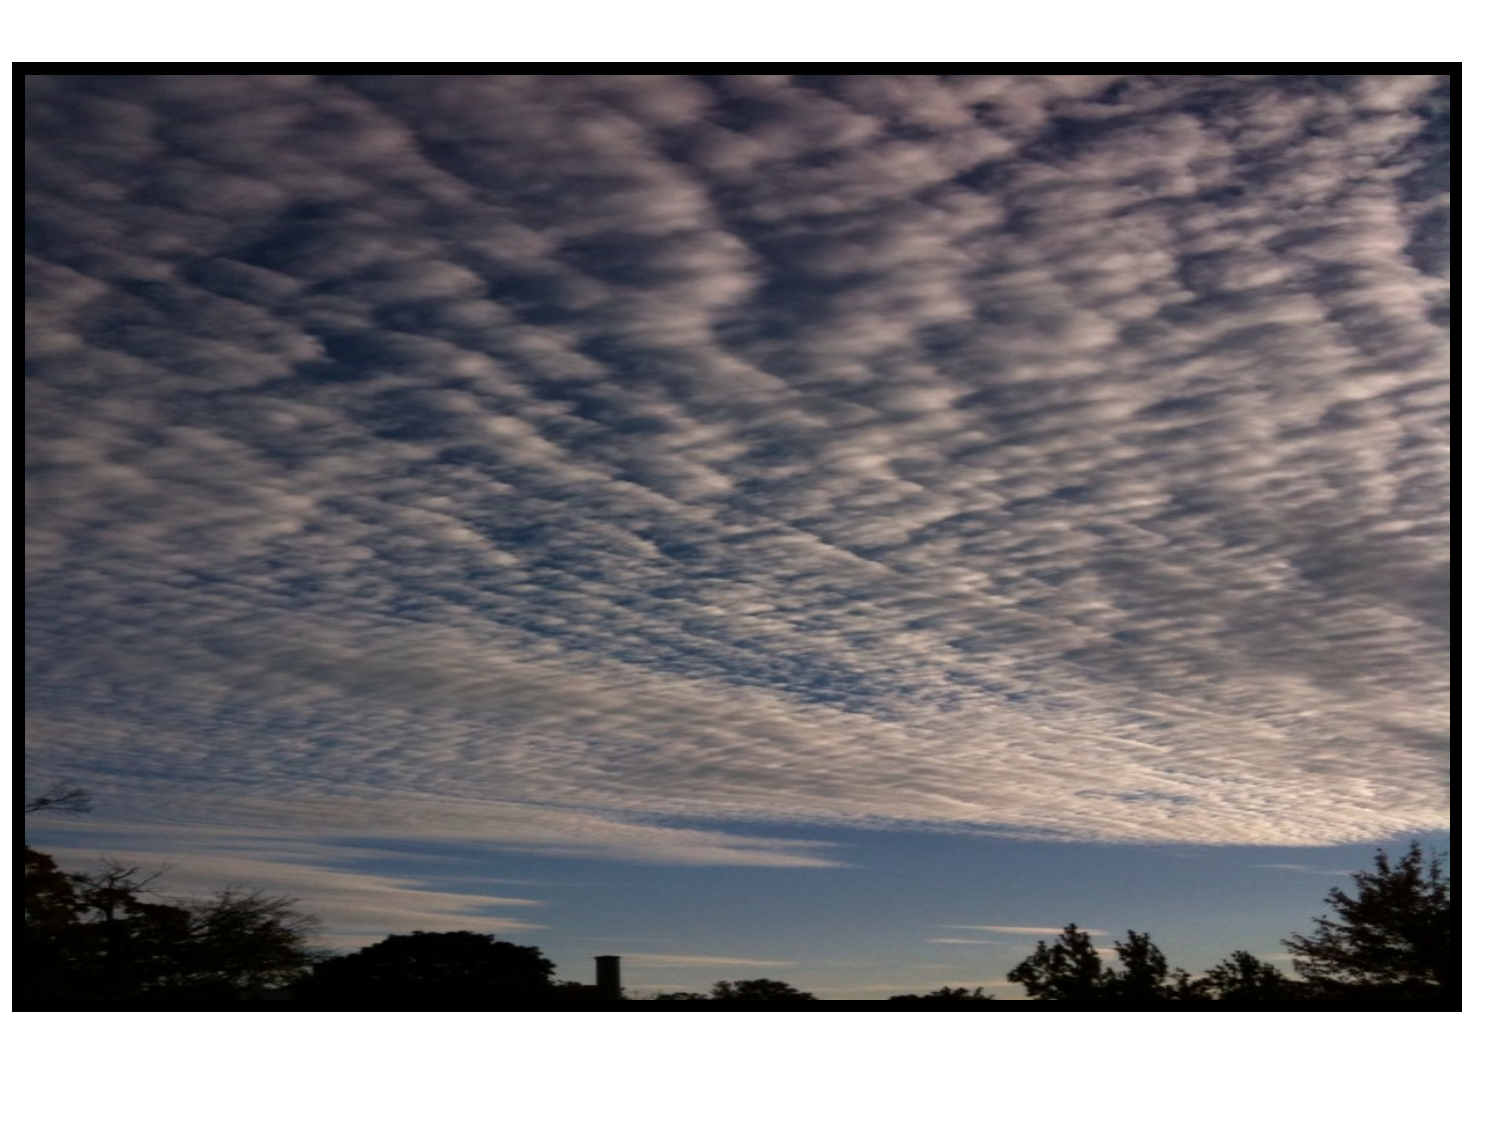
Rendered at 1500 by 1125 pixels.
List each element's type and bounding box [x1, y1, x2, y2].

picture [24, 74, 1451, 1001]
